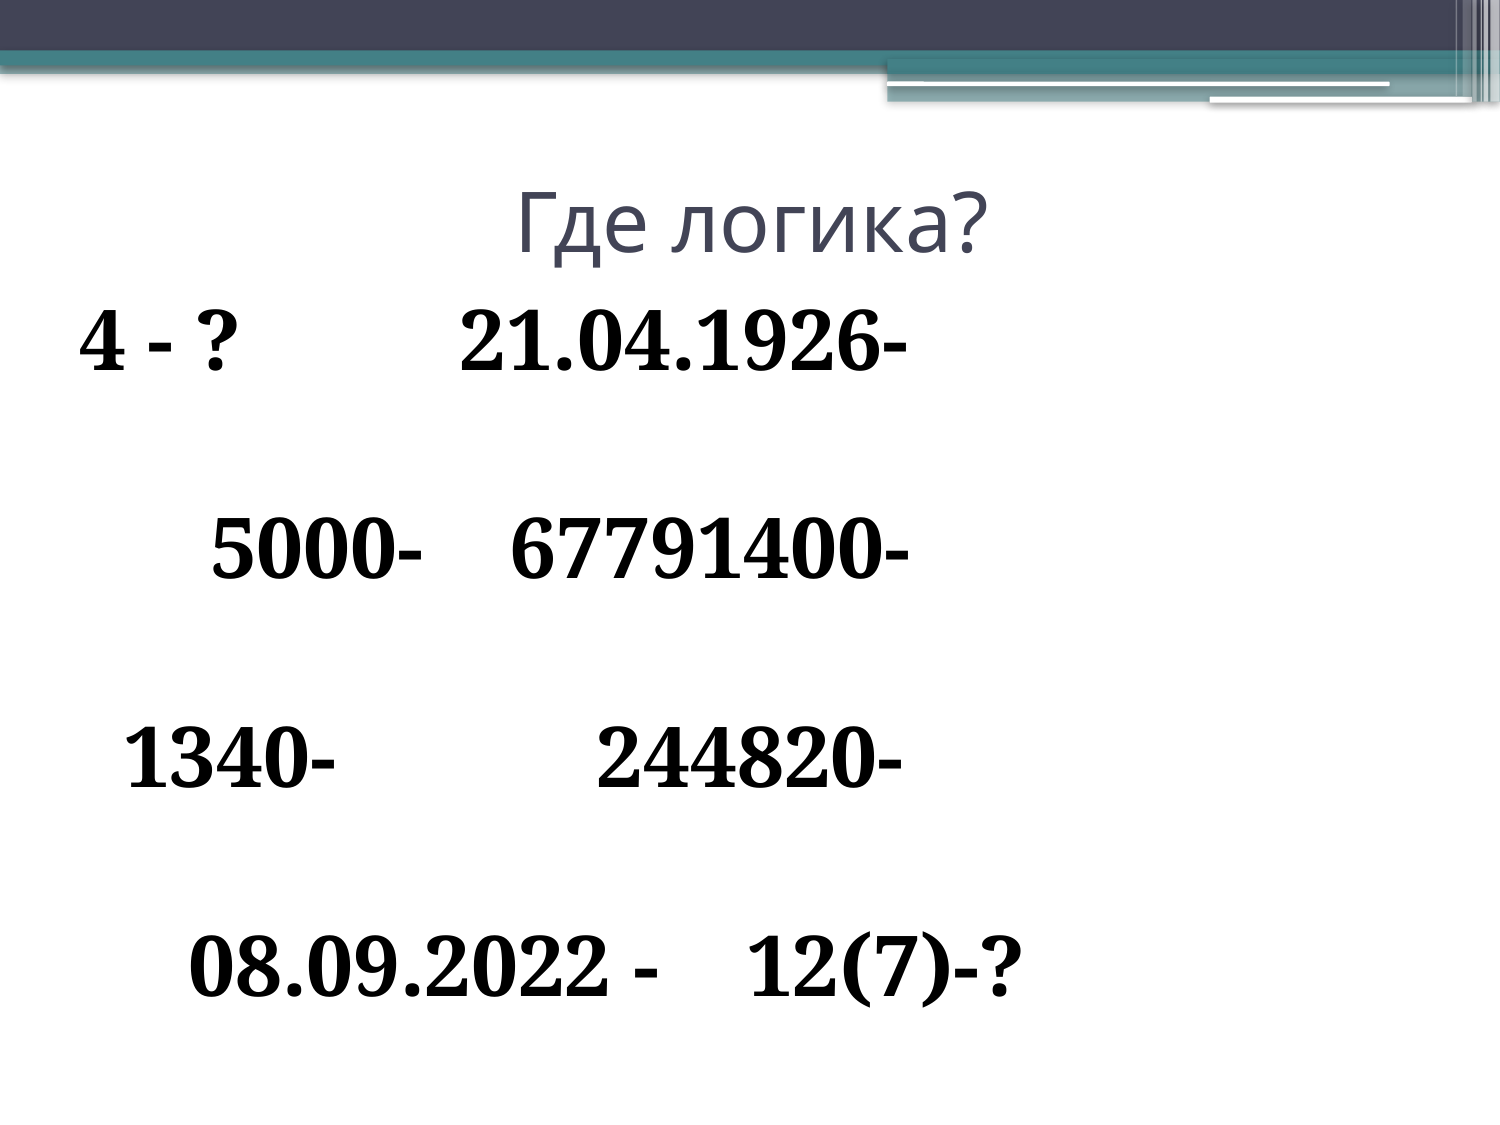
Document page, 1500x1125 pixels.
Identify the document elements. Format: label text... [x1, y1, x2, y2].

title Где логика? [76, 160, 1427, 277]
list 4 - ? 21.04.1926- 5000- 67791400- 1340- 244820- 08.09.2022 - 12(7)-? [64, 278, 1483, 1024]
